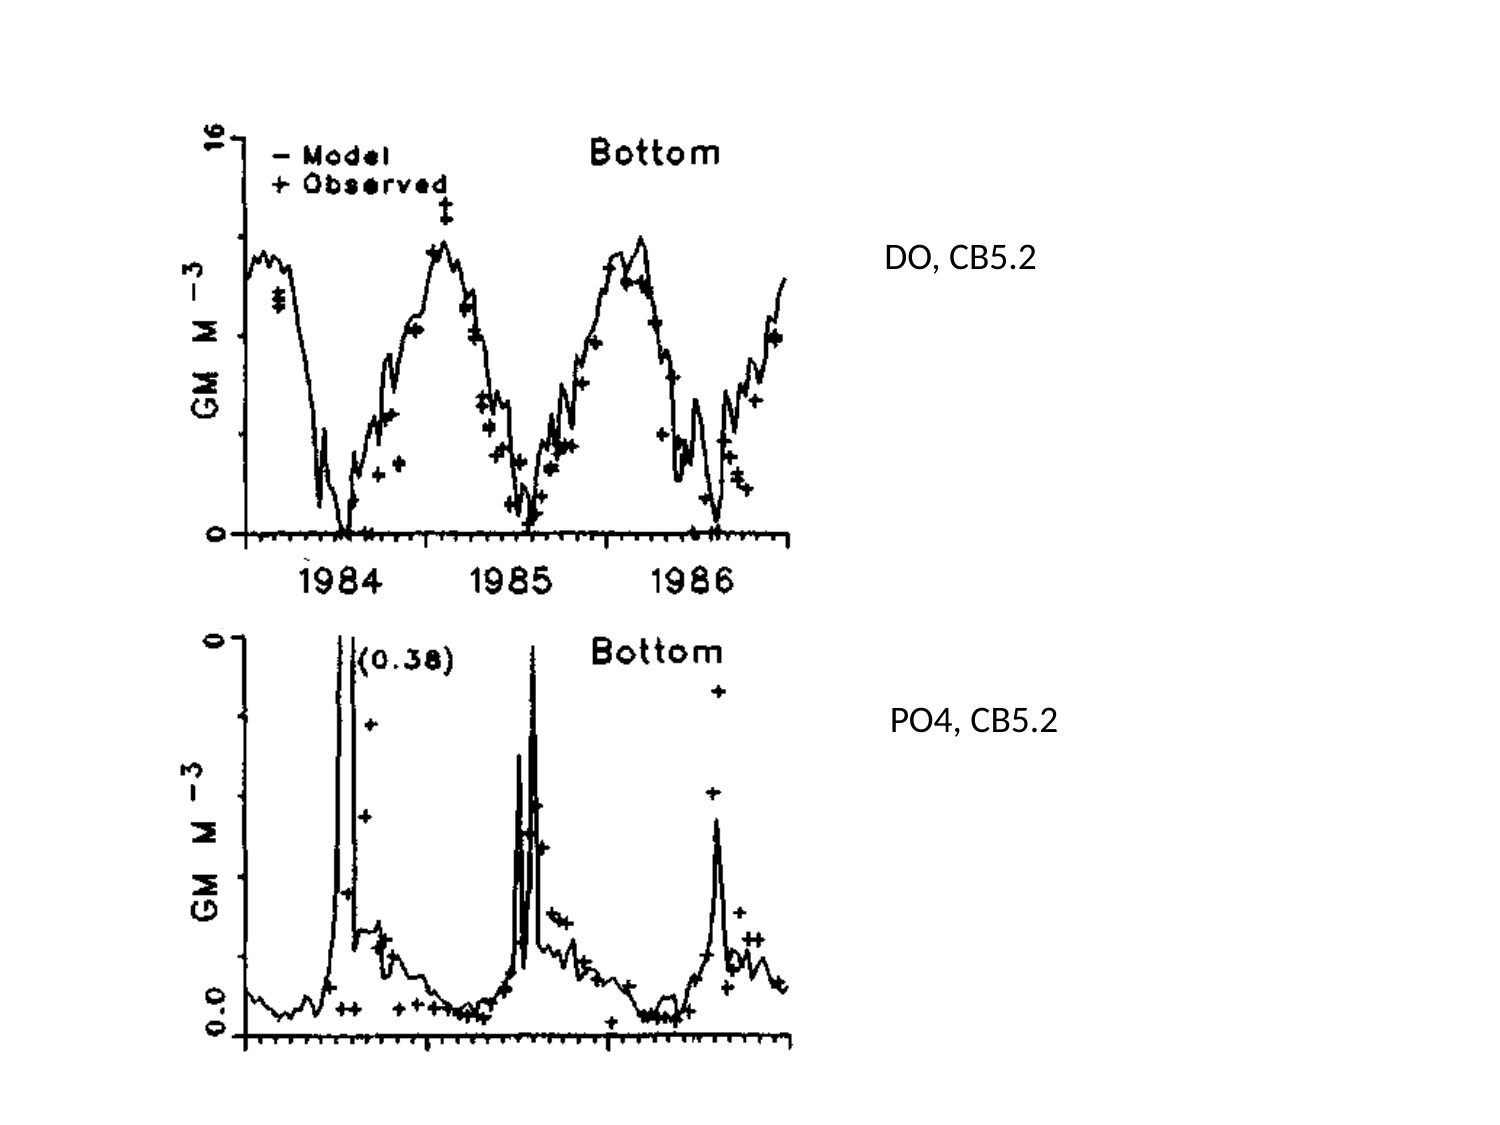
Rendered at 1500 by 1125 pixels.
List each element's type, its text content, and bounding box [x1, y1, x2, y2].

picture [137, 112, 870, 1076]
text_box DO, CB5.2 [874, 224, 1263, 285]
text_box PO4, CB5.2 [874, 687, 1113, 748]
